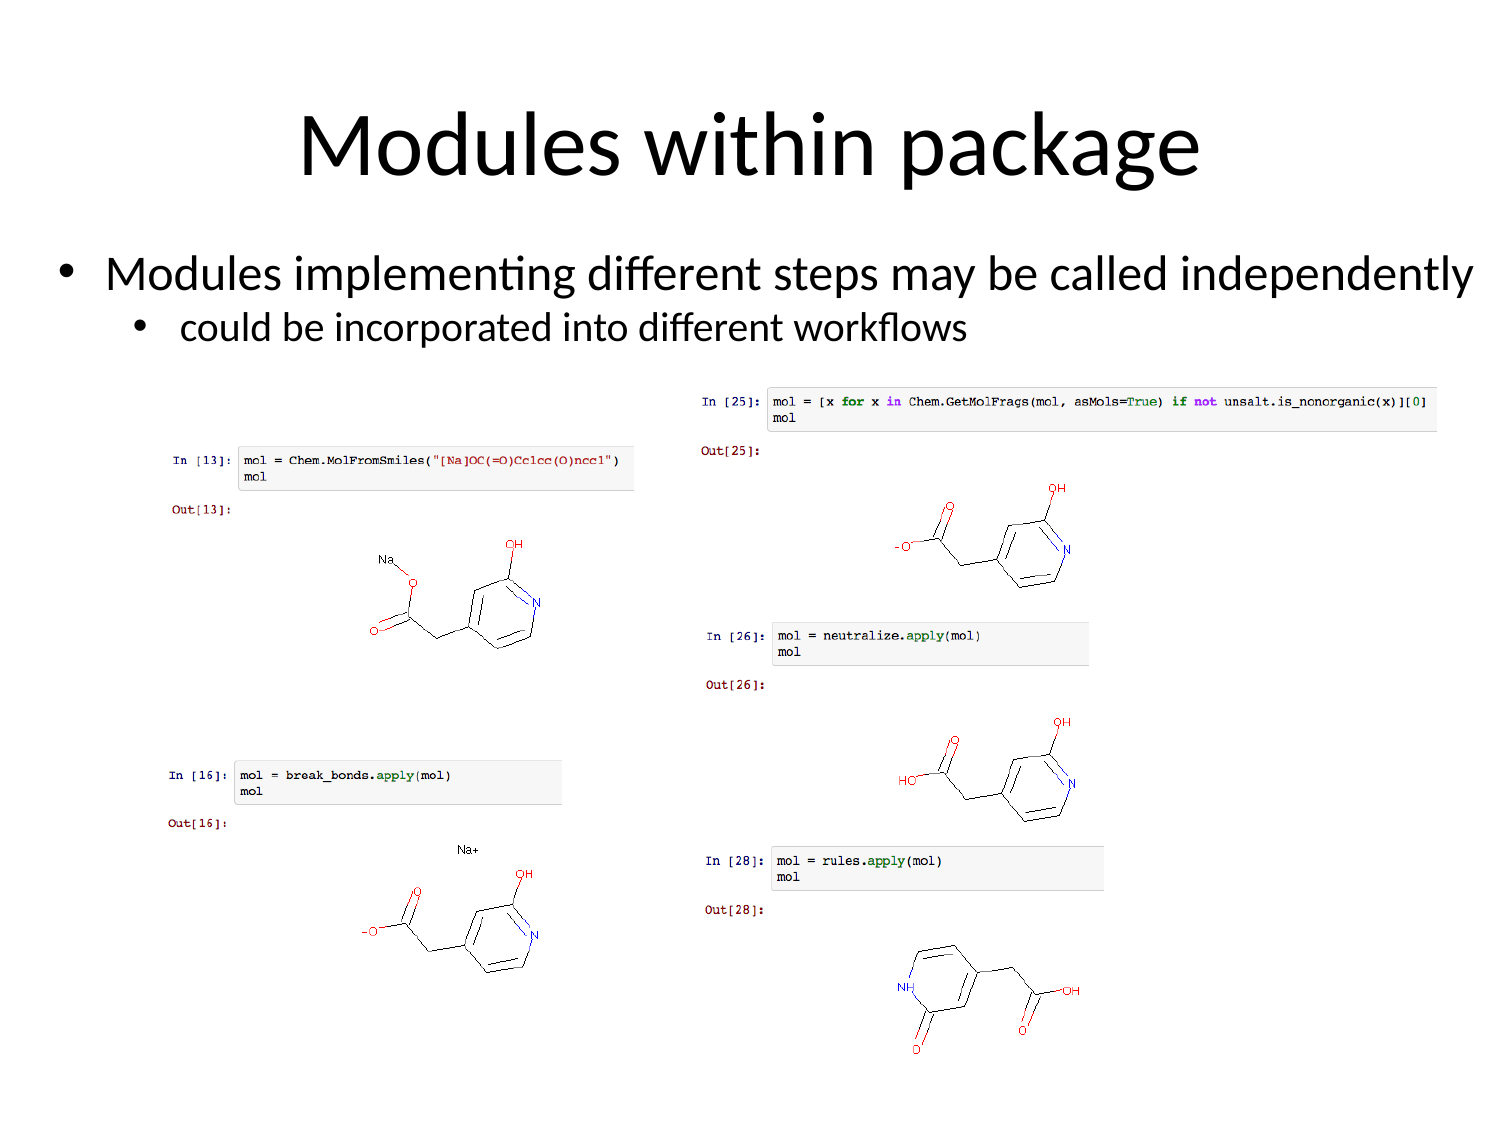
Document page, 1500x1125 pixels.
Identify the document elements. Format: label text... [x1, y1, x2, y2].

text_box Modules implementing different steps may be called independently could be incorporated into different workflows [43, 232, 1490, 358]
picture [167, 430, 635, 681]
title Modules within package [75, 45, 1425, 232]
picture [160, 745, 562, 999]
picture [692, 372, 1437, 1071]
